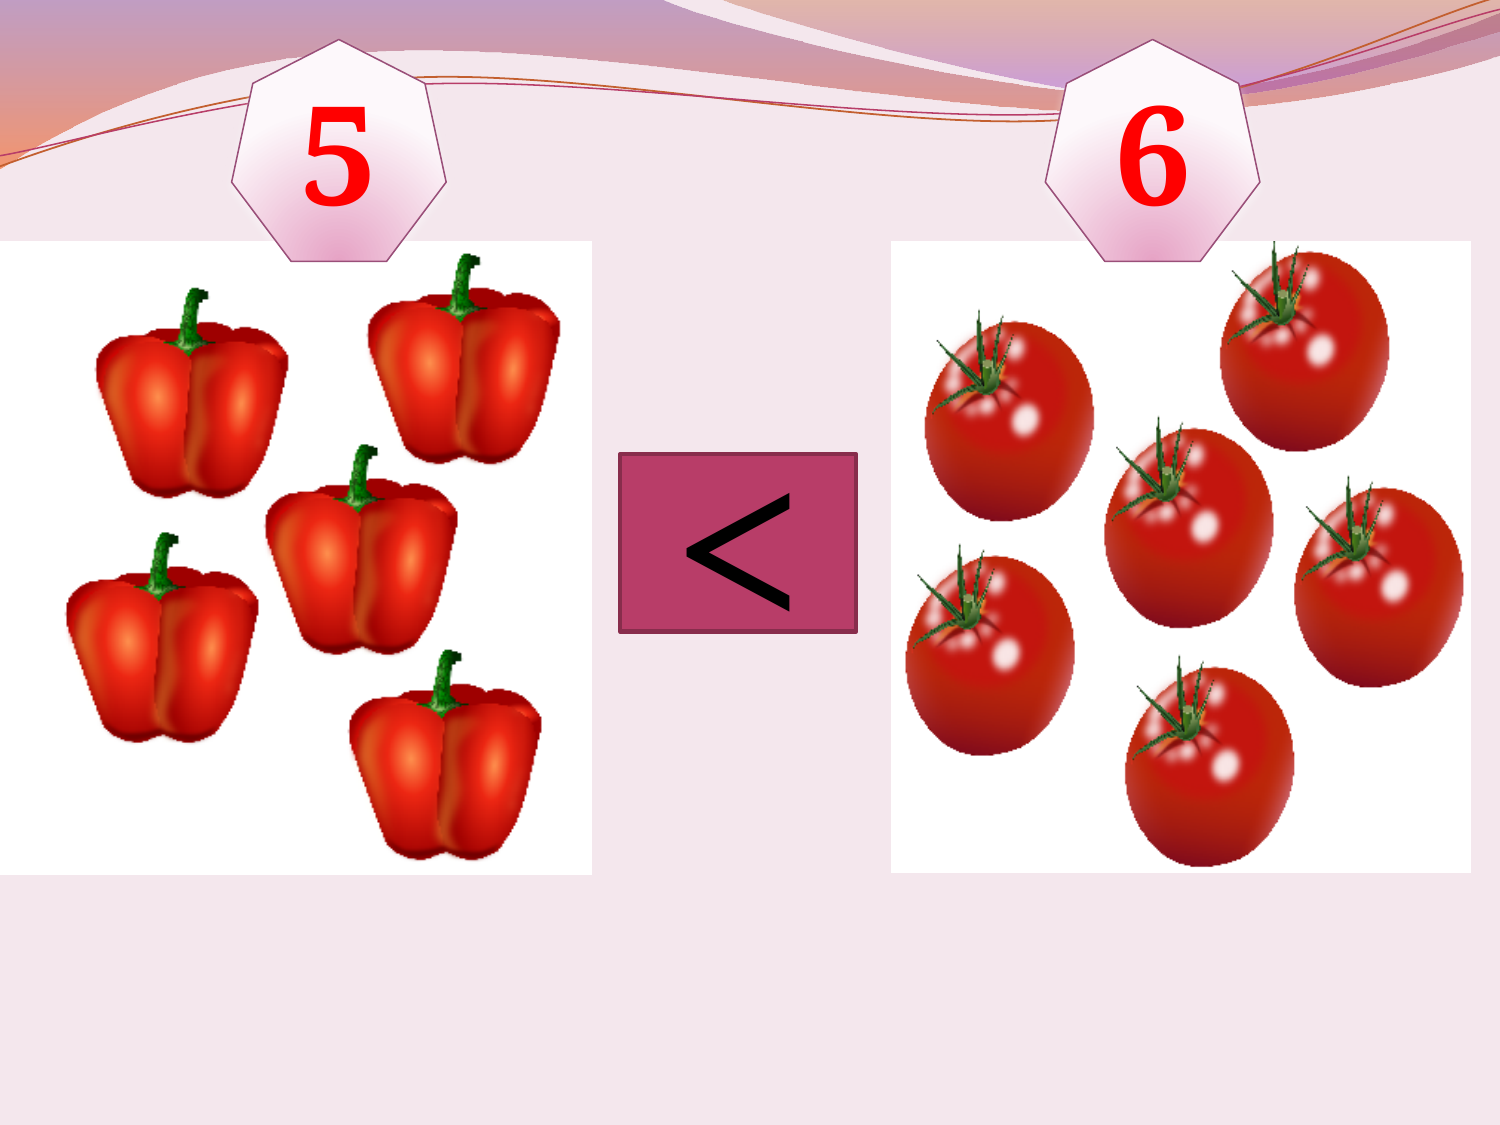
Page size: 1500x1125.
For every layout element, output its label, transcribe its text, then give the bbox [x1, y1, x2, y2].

text_box 5 [230, 38, 447, 240]
picture [0, 241, 592, 875]
text_box < [618, 452, 858, 634]
picture [891, 241, 1472, 873]
text_box 6 [1044, 38, 1261, 240]
